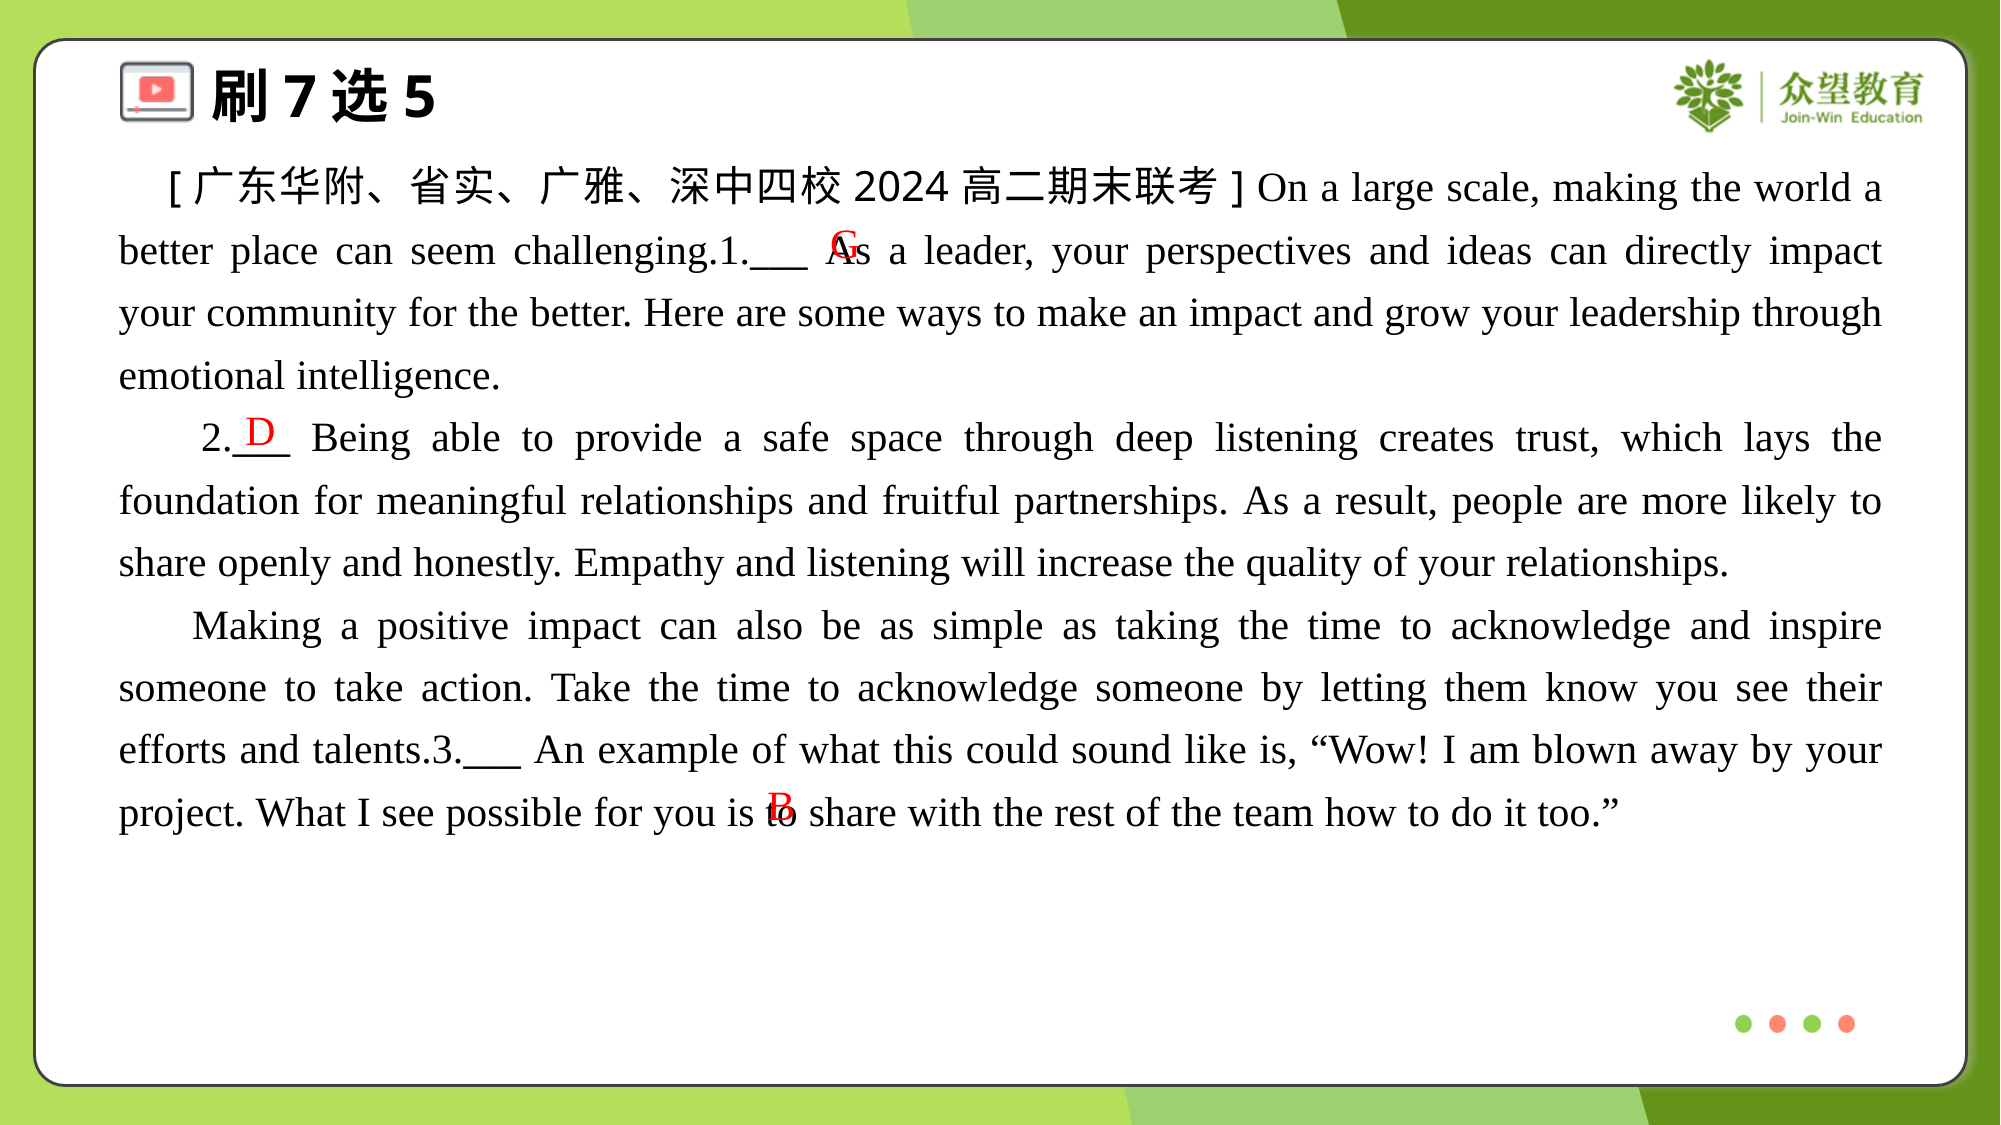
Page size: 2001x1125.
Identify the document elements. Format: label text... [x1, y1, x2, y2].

picture [0, 0, 2000, 1125]
text_box B [762, 766, 800, 824]
text_box [广东华附、省实、广雅、深中四校2024高二期末联考] On a large scale, making the world a better place can seem challenging.1.___ As a leader, your perspectives and ideas can directly impact your community for the better. Here are some ways to make an impact and grow your leadership through emotional intelligence. 2.___ Being able to provide a safe space through deep listening creates trust, which lays the foundation for meaningful relationships and fruitful partnerships. As a result, people are more likely to share openly and honestly. Empathy and listening will increase the quality of your relationships. Making a positive impact can also be as simple as taking the time to acknowledge and inspire someone to take action. Take the time to acknowledge someone by letting them know you see their efforts and talents.3.___ An example of what this could sound like is, “Wow! I am blown away by your project. What I see possible for you is to share with the rest of the team how to do it too.” [118, 147, 1883, 961]
text_box G [825, 203, 865, 262]
text_box D [240, 391, 281, 449]
